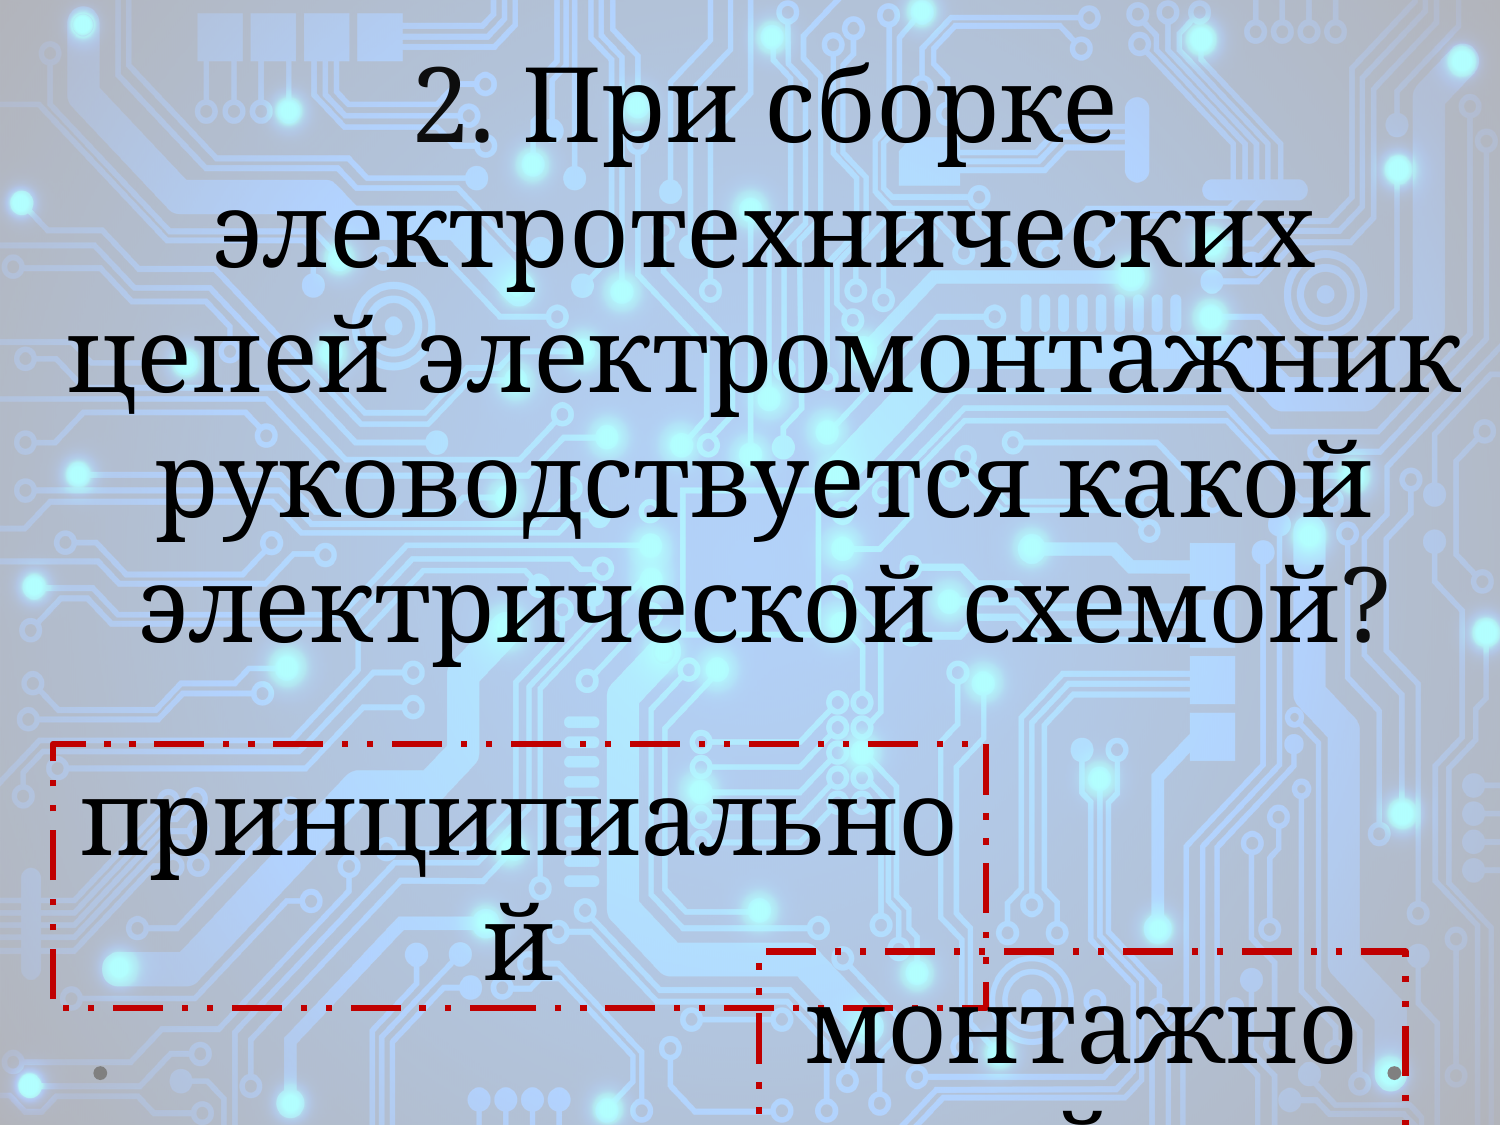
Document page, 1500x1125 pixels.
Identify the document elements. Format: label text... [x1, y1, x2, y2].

text_box 2. При сборке электротехнических цепей электромонтажник руководствуется какой электрической схемой? [29, 30, 1500, 671]
text_box принципиальной [53, 743, 987, 1009]
text_box монтажной [759, 951, 1406, 1125]
